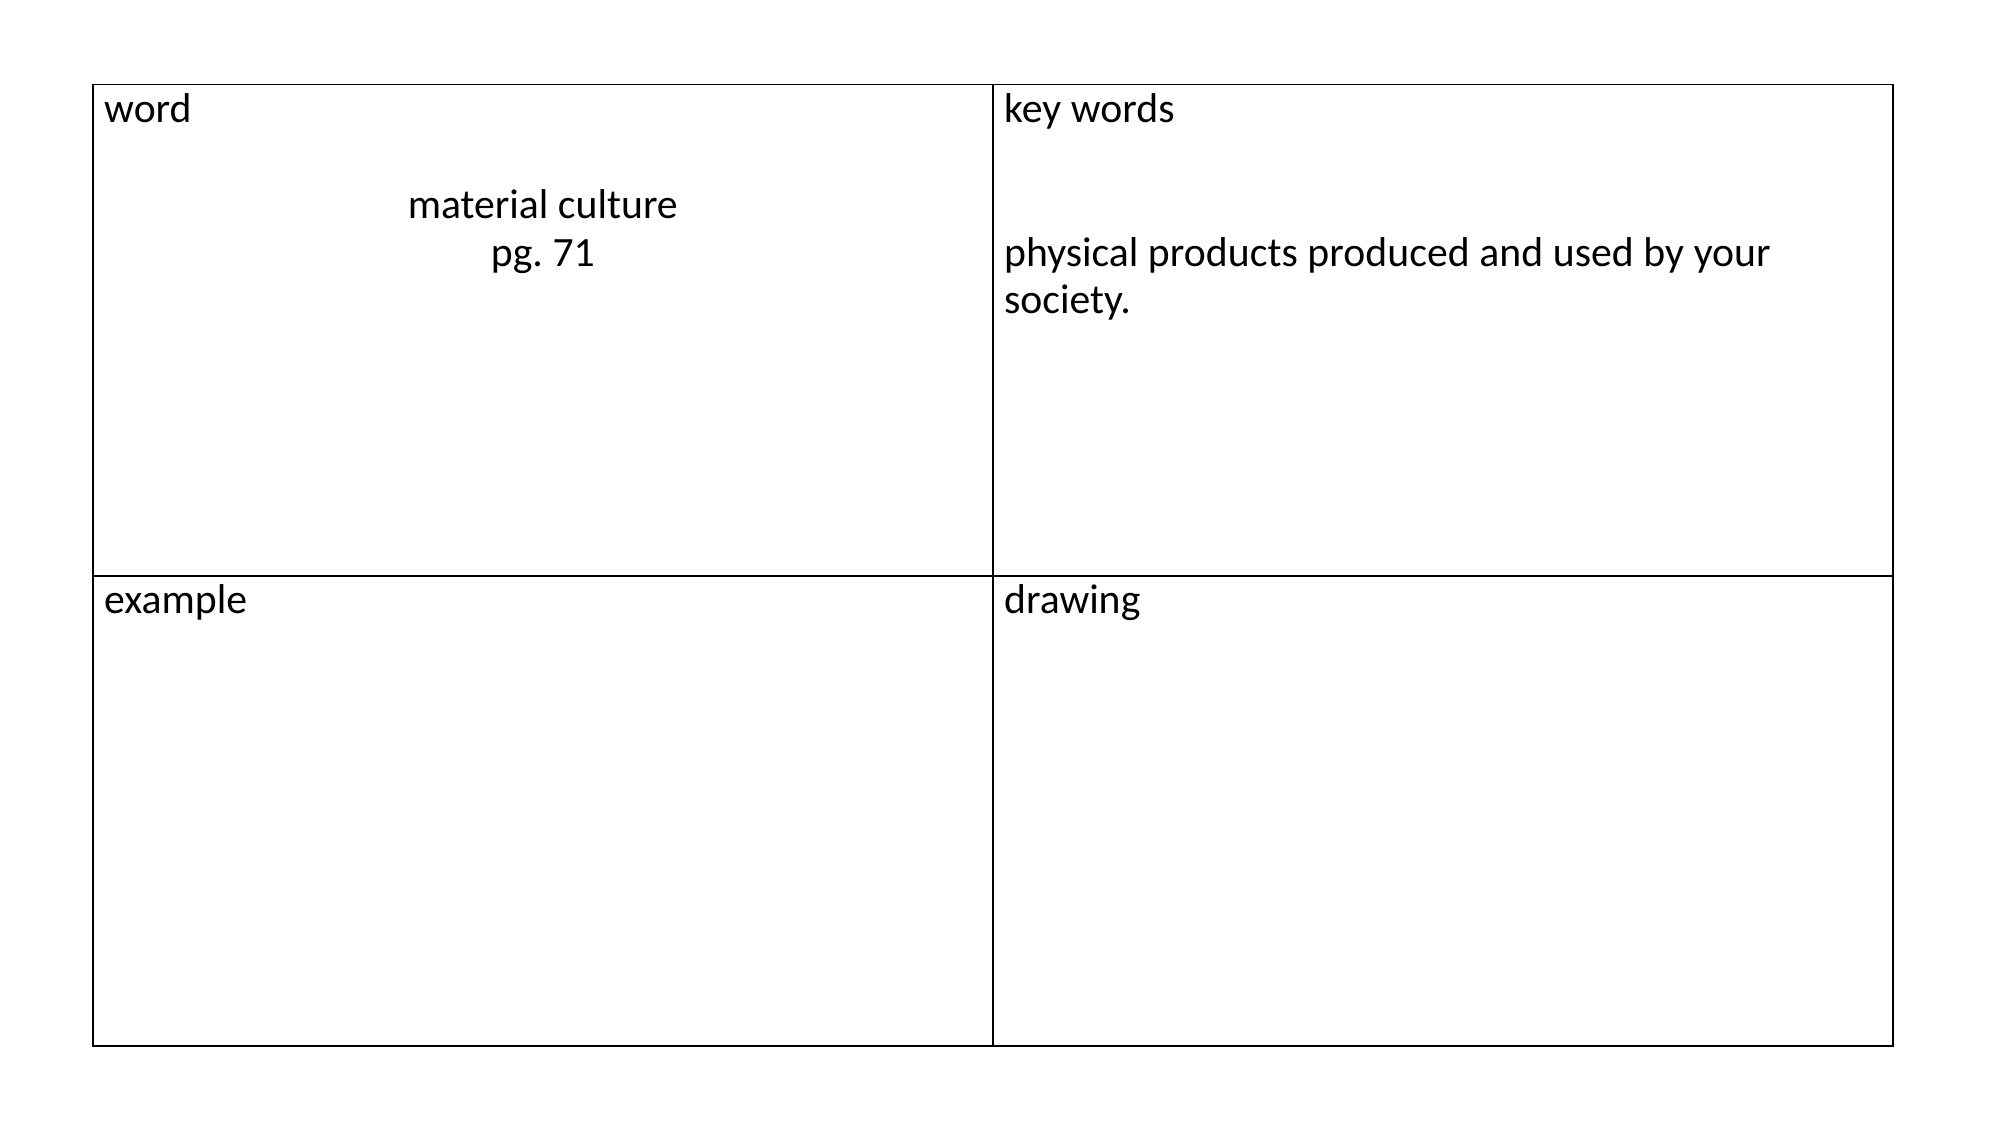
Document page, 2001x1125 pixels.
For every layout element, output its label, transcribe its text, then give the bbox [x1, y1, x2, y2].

table_header key words physical products produced and used by your society. [994, 85, 1892, 575]
table_header word material culture pg. 71 [94, 85, 992, 575]
table_cell drawing [994, 577, 1892, 1045]
table_cell example [94, 577, 992, 1045]
